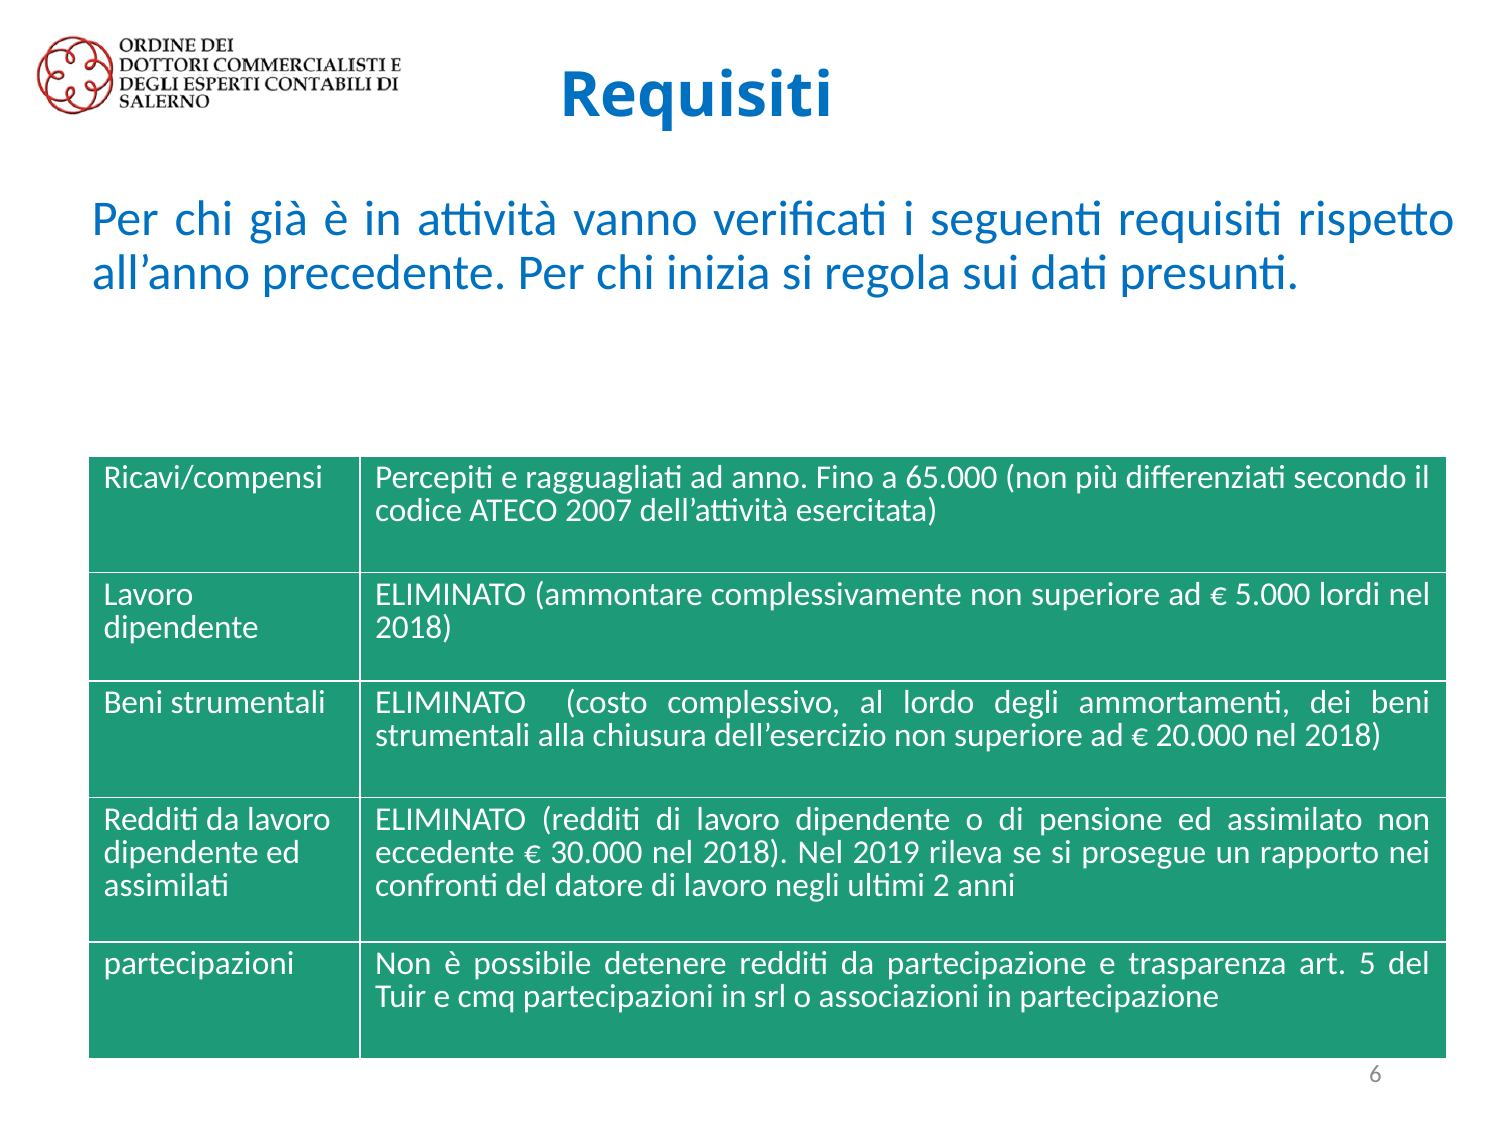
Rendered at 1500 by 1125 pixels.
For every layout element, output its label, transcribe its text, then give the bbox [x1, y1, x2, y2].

table_cell ELIMINATO (ammontare complessivamente non superiore ad € 5.000 lordi nel 2018) [361, 573, 1446, 680]
table_cell ELIMINATO (redditi di lavoro dipendente o di pensione ed assimilato non eccedente € 30.000 nel 2018). Nel 2019 rileva se si prosegue un rapporto nei confronti del datore di lavoro negli ultimi 2 anni [361, 798, 1446, 941]
table_cell Redditi da lavoro dipendente ed assimilati [89, 798, 359, 941]
table_header Percepiti e ragguagliati ad anno. Fino a 65.000 (non più differenziati secondo il codice ATECO 2007 dell’attività esercitata) [361, 457, 1446, 572]
subtitle Per chi già è in attività vanno verificati i seguenti requisiti rispetto all’anno precedente. Per chi inizia si regola sui dati presunti. [76, 184, 1471, 1010]
table_header Ricavi/compensi [89, 457, 359, 572]
slide_number 6 [1059, 1059, 1397, 1103]
picture [29, 29, 408, 116]
table_cell Non è possibile detenere redditi da partecipazione e trasparenza art. 5 del Tuir e cmq partecipazioni in srl o associazioni in partecipazione [361, 943, 1446, 1058]
table_cell partecipazioni [89, 943, 359, 1058]
table_cell Beni strumentali [89, 682, 359, 797]
table_cell ELIMINATO (costo complessivo, al lordo degli ammortamenti, dei beni strumentali alla chiusura dell’esercizio non superiore ad € 20.000 nel 2018) [361, 682, 1446, 797]
table_cell Lavoro dipendente [89, 573, 359, 680]
title Requisiti [58, 54, 1334, 138]
